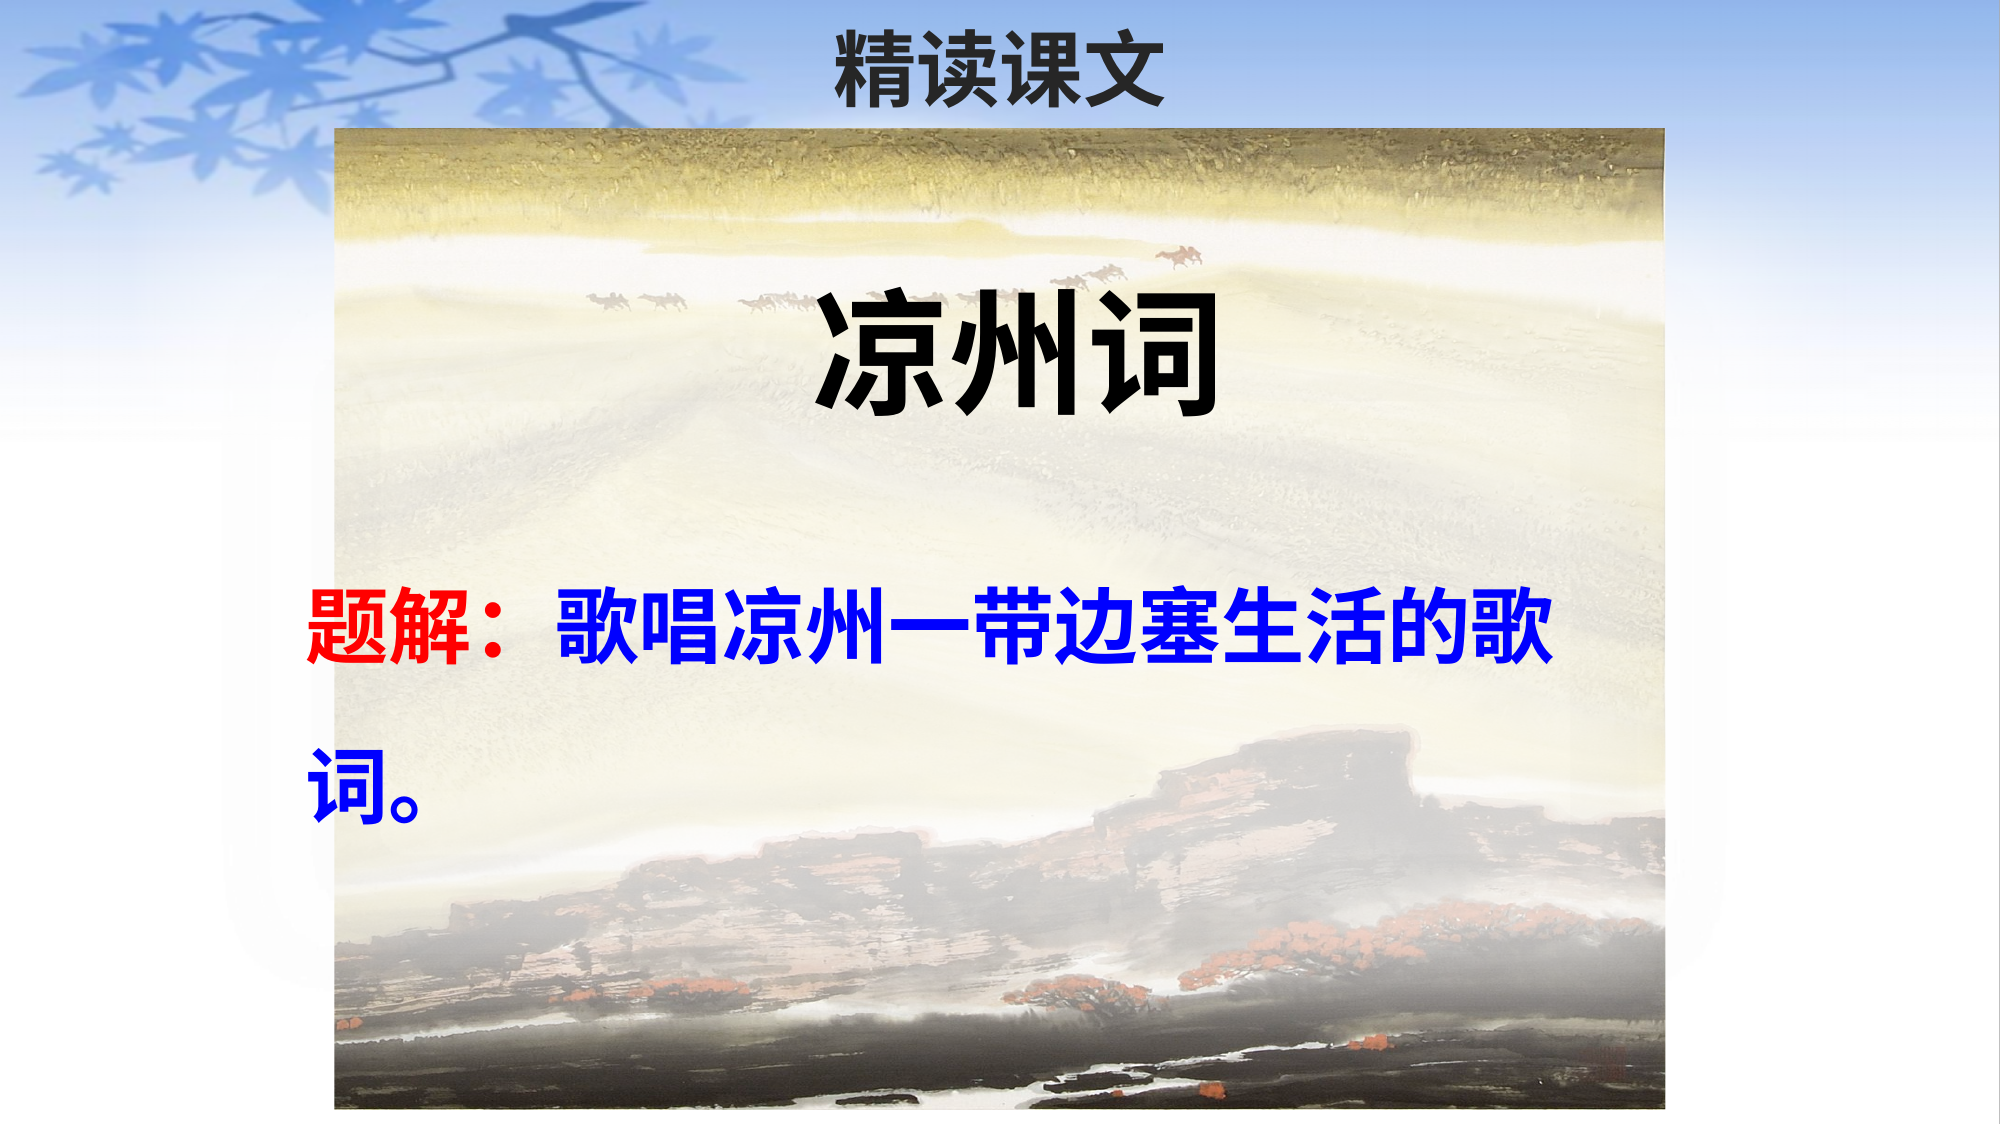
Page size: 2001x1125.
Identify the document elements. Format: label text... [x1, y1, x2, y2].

title 精读课文 [137, 0, 1863, 135]
picture [0, 0, 2001, 1125]
